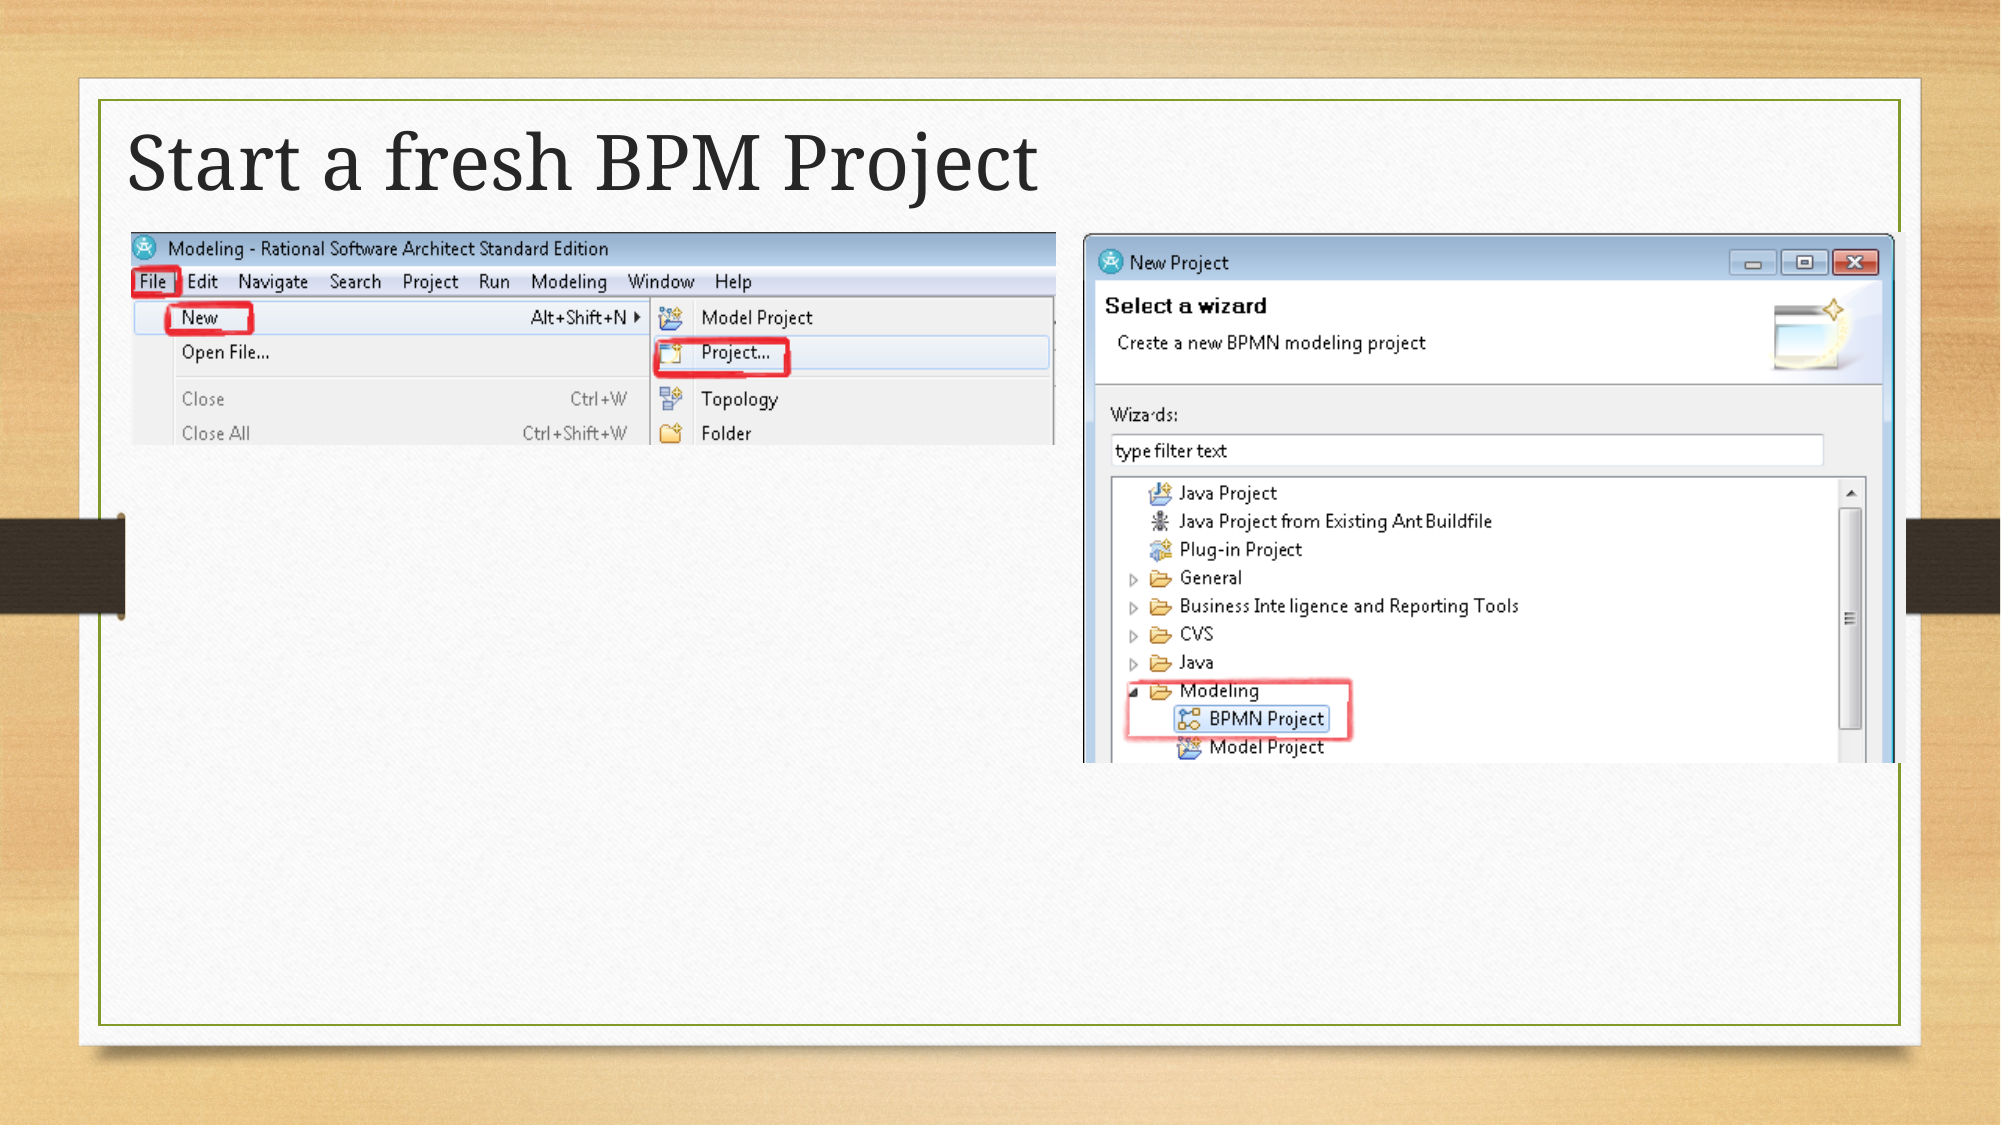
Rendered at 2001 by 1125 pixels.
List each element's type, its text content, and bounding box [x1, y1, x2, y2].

title Start a fresh BPM Project [110, 105, 1878, 214]
picture [0, 0, 2001, 1125]
